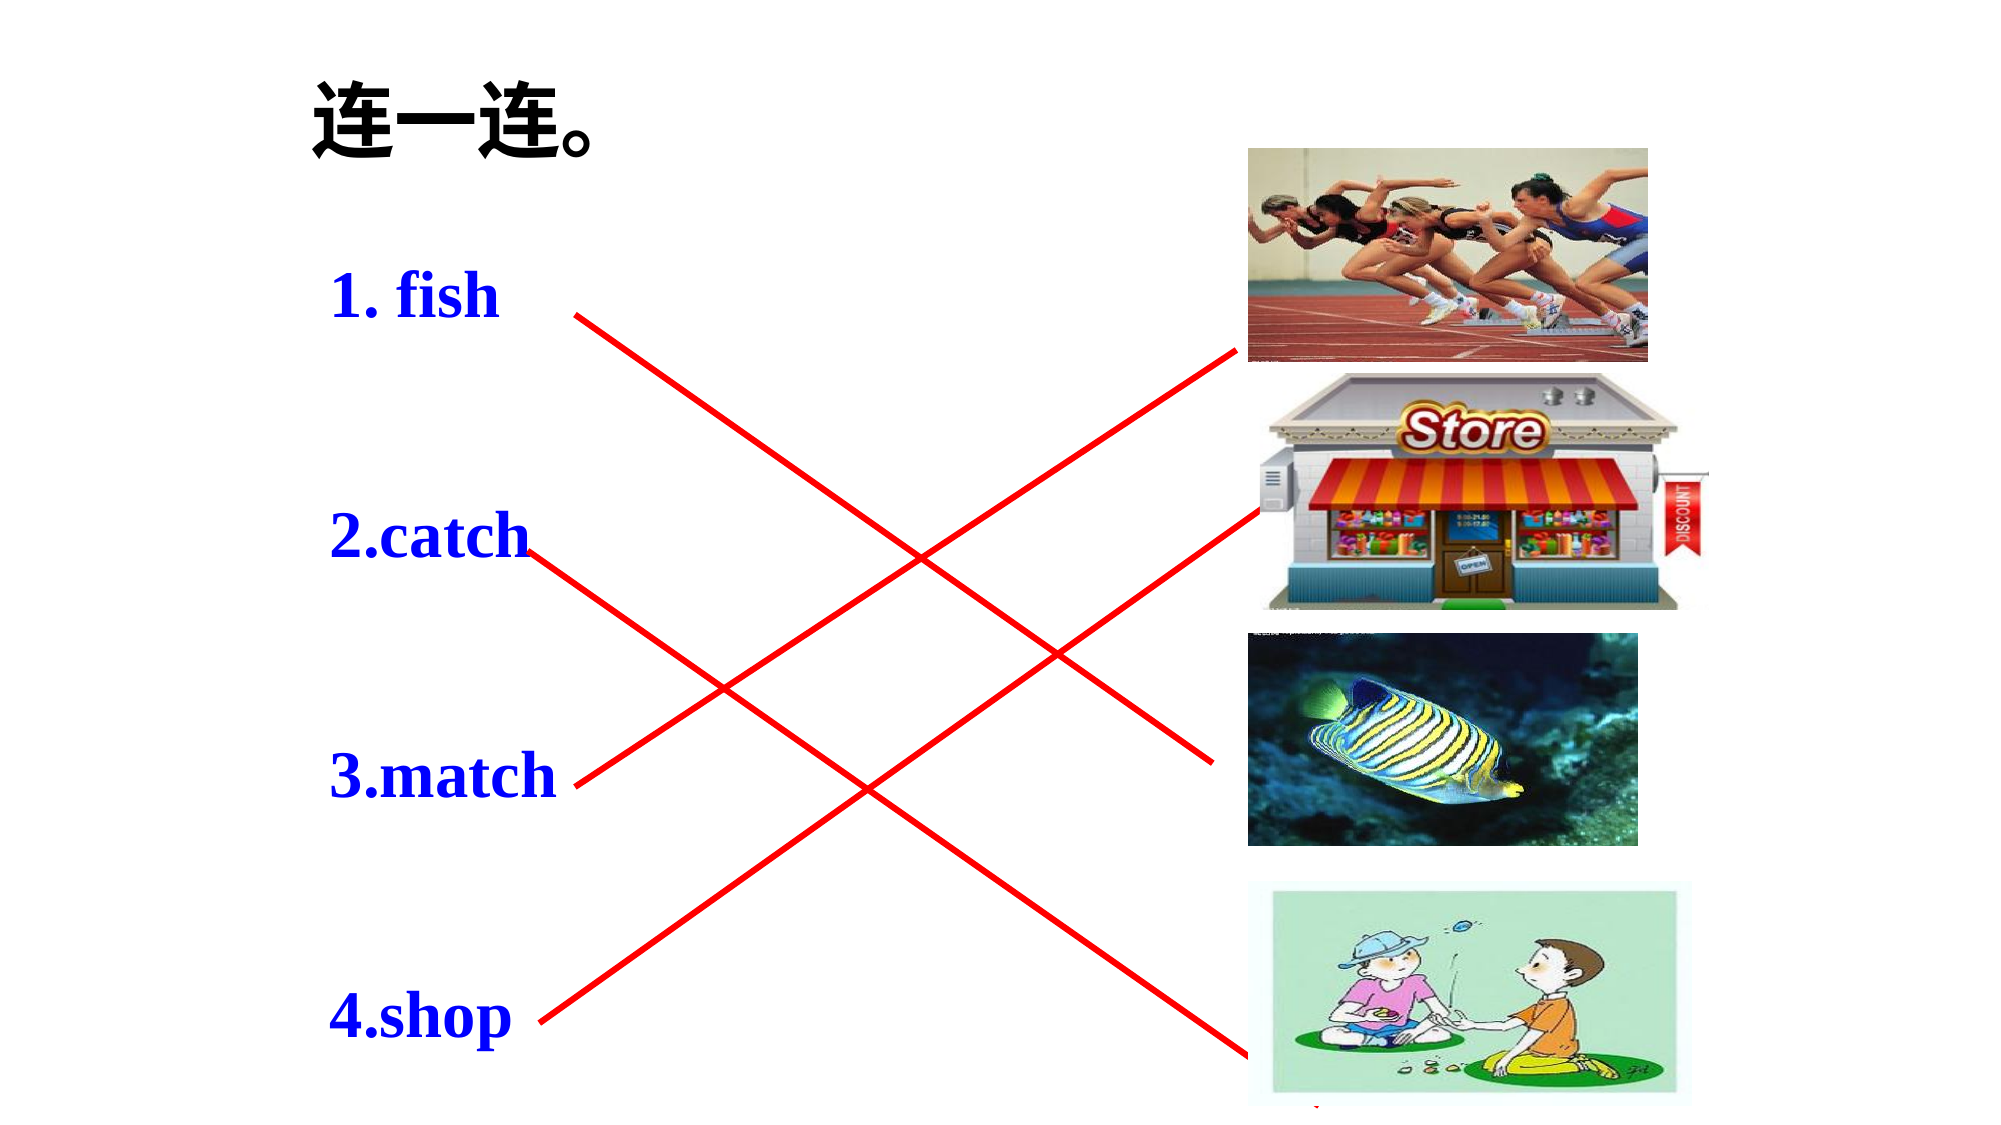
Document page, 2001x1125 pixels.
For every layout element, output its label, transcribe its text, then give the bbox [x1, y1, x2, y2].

picture [1248, 881, 1692, 1106]
picture [1248, 148, 1650, 362]
picture [1259, 373, 1709, 610]
text_box 1. fish 2.catch 3.match 4.shop [315, 243, 823, 1059]
picture [1248, 633, 1638, 847]
text_box 连一连。 [296, 60, 1343, 176]
